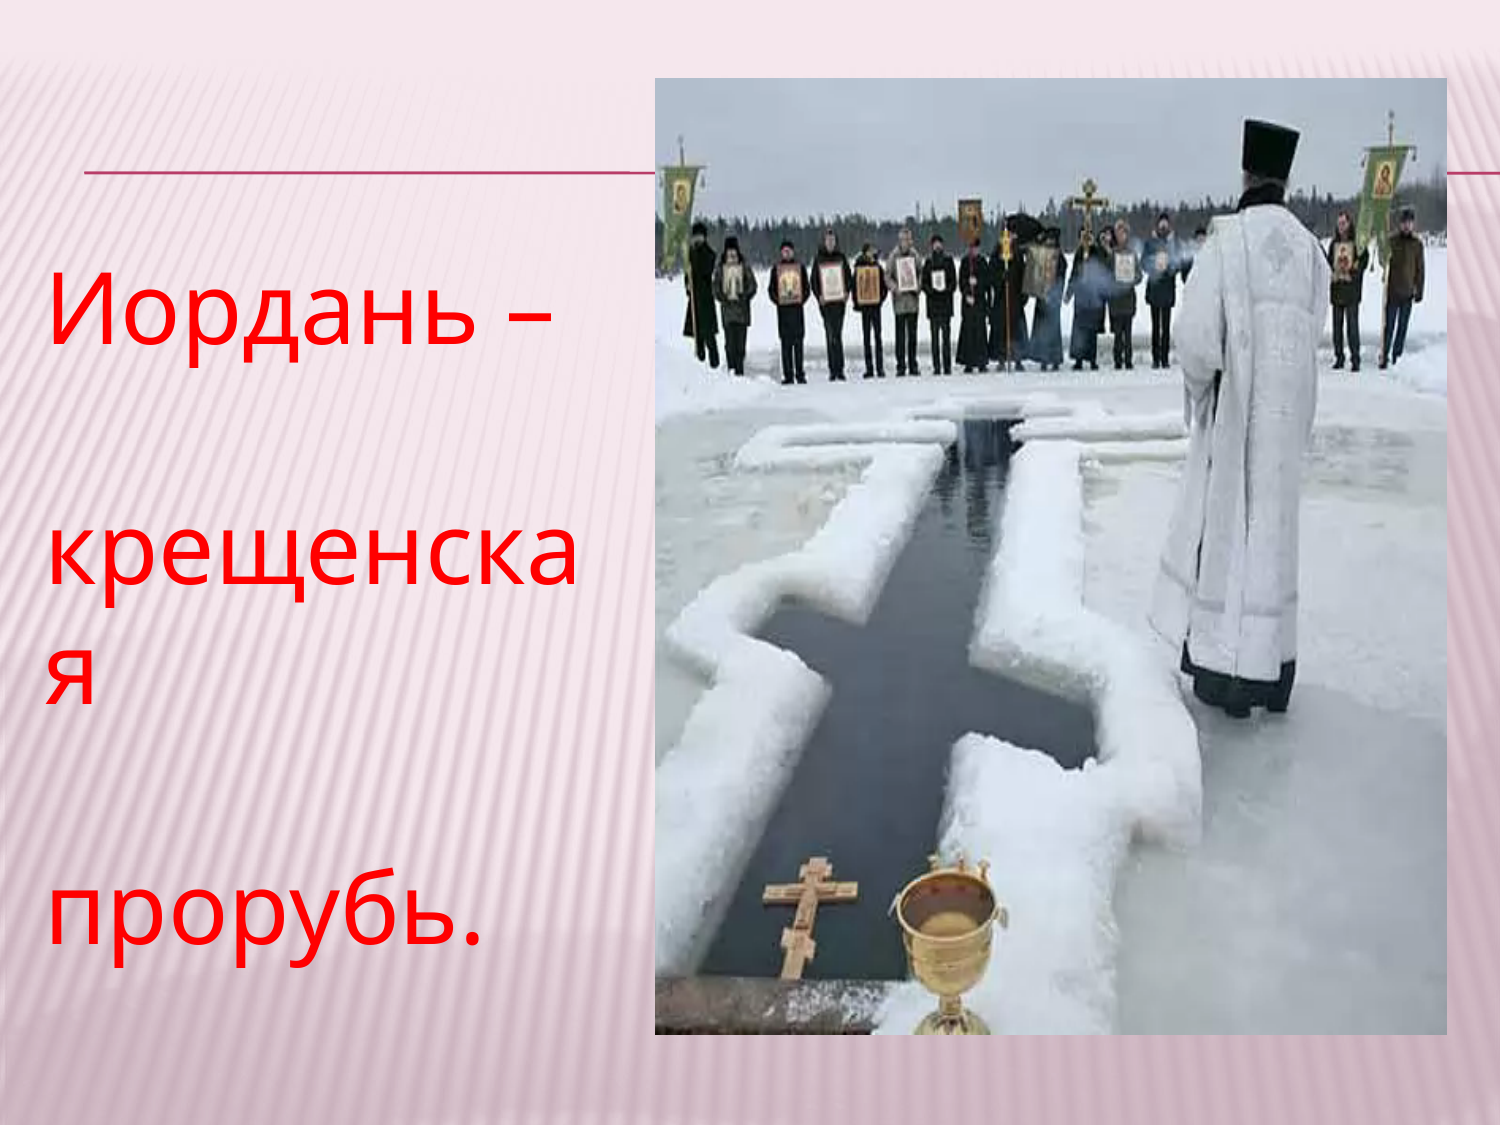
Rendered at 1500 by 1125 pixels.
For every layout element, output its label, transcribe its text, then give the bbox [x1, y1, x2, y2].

picture [655, 77, 1448, 1036]
text_box Иордань – крещенская прорубь. [29, 137, 620, 972]
